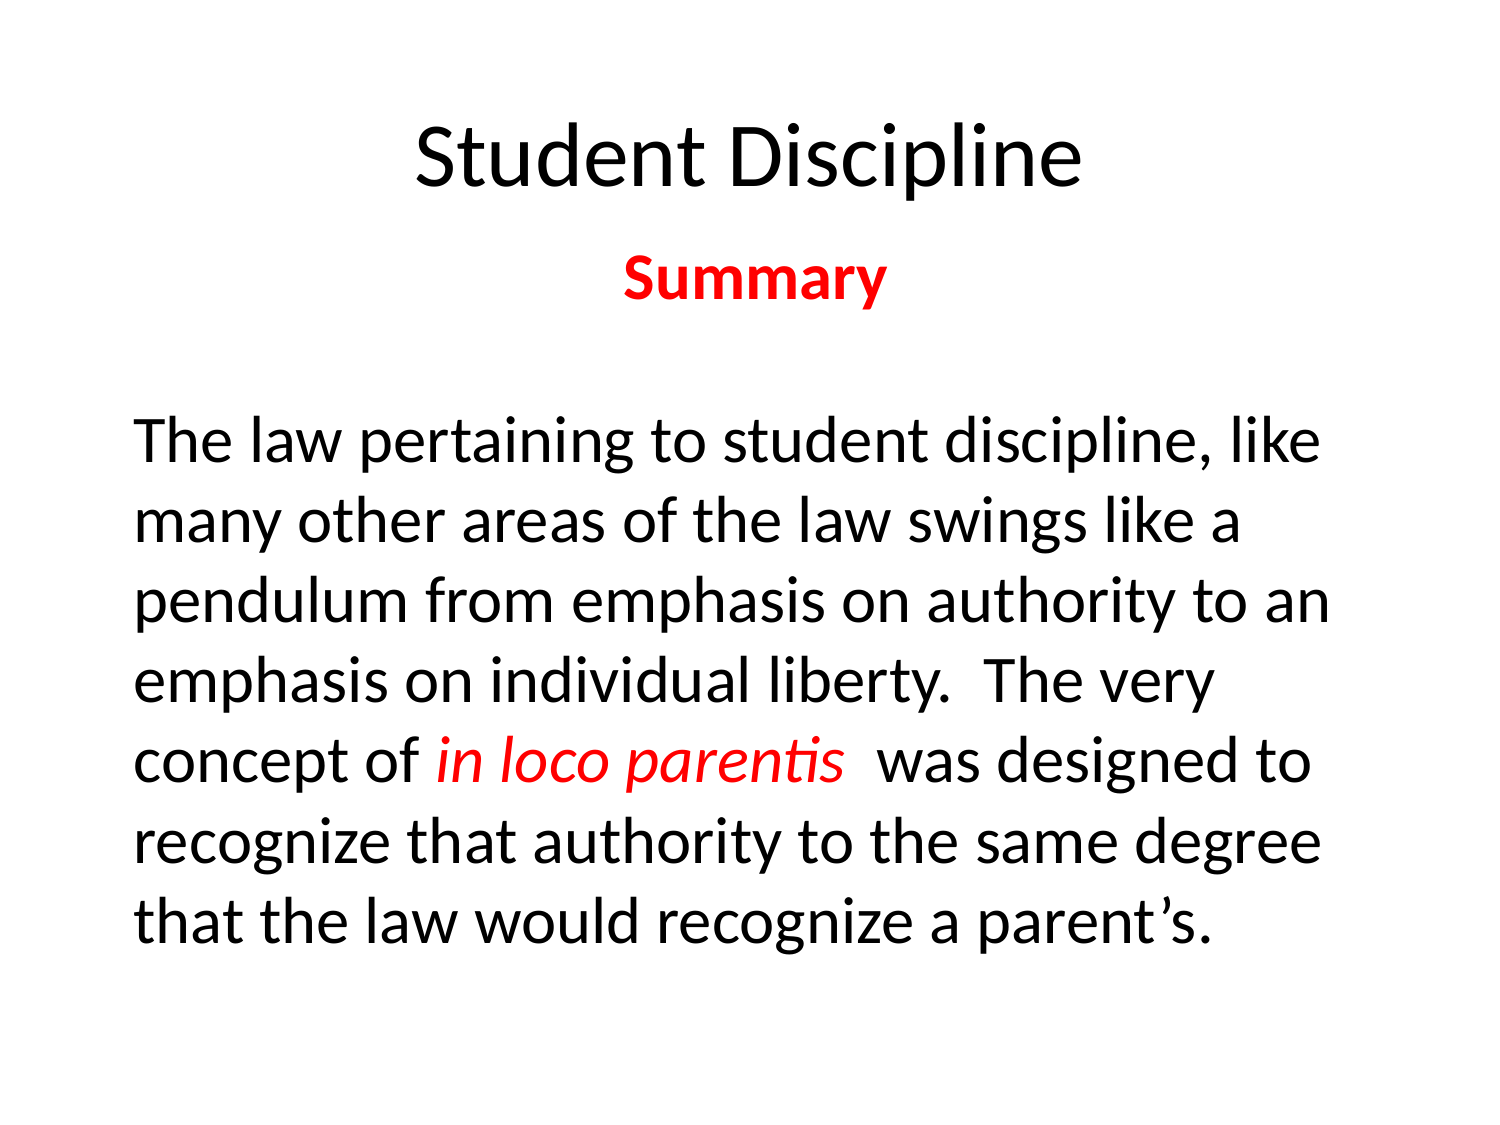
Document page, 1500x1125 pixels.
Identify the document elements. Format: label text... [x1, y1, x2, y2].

title Student Discipline [112, 74, 1388, 224]
subtitle Summary The law pertaining to student discipline, like many other areas of the law swings like a pendulum from emphasis on authority to an emphasis on individual liberty. The very concept of in loco parentis was designed to recognize that authority to the same degree that the law would recognize a parent’s. [118, 224, 1394, 1026]
